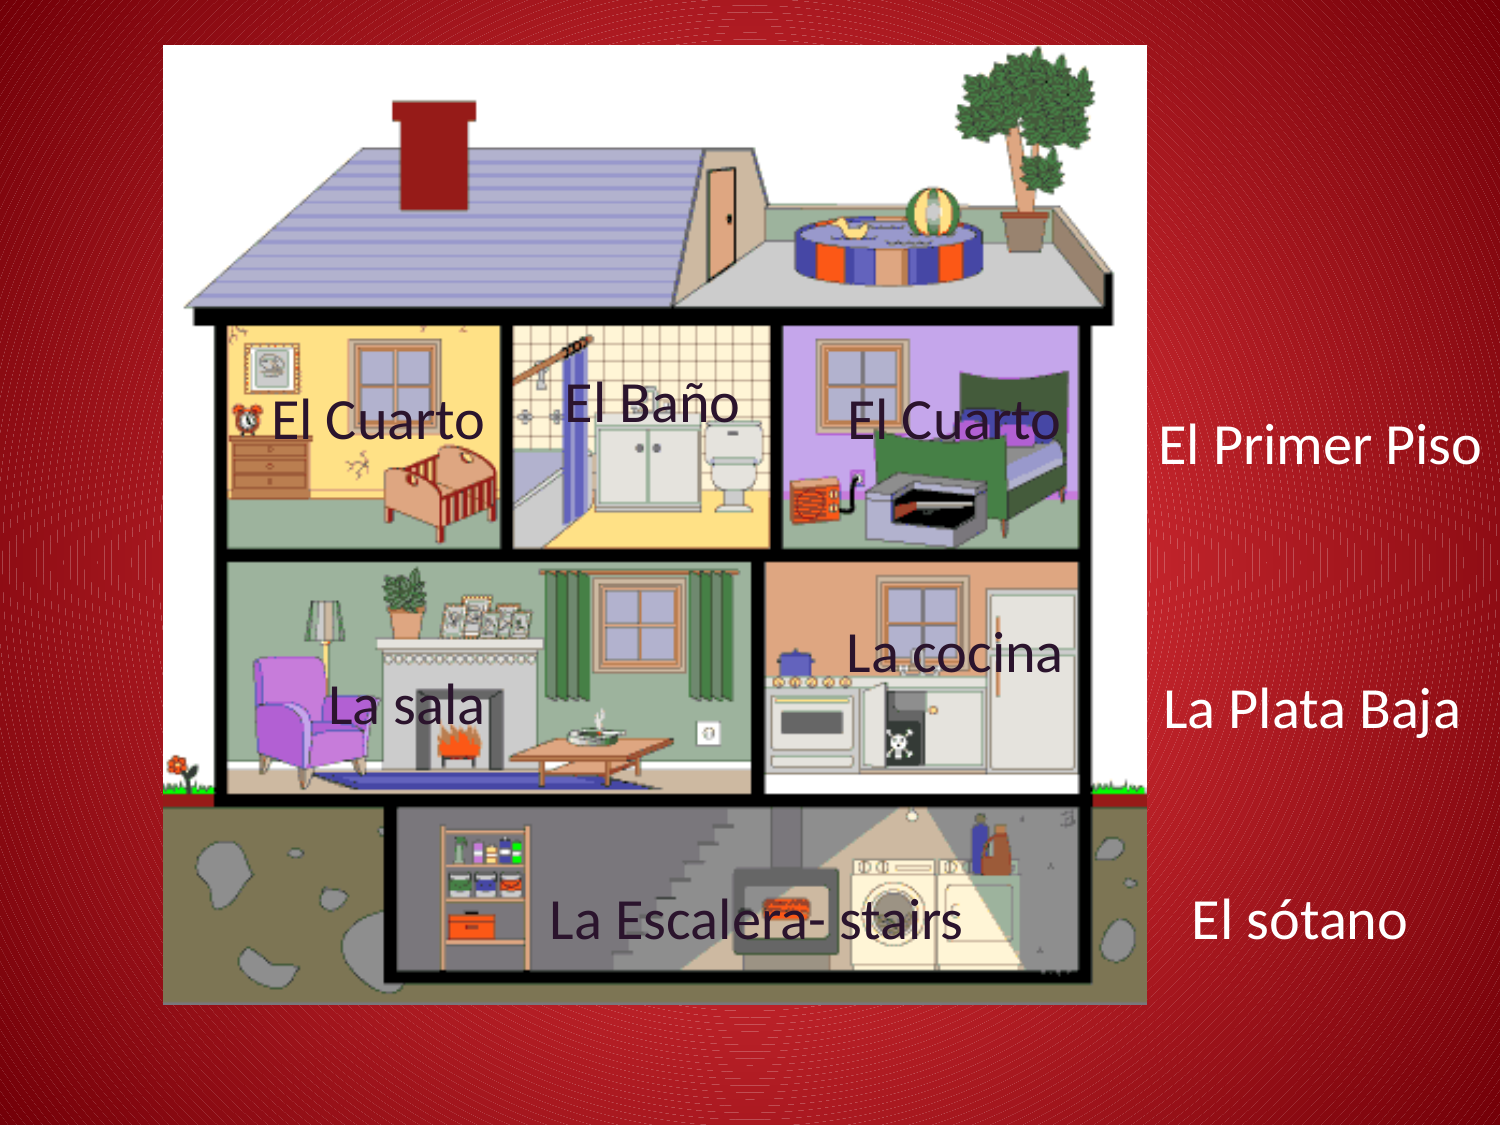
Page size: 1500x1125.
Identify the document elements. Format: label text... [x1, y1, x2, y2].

text_box La Plata Baja [1152, 662, 1477, 748]
text_box El Primer Piso [1152, 399, 1498, 485]
picture [162, 44, 1147, 1006]
text_box El sótano [1177, 874, 1424, 959]
